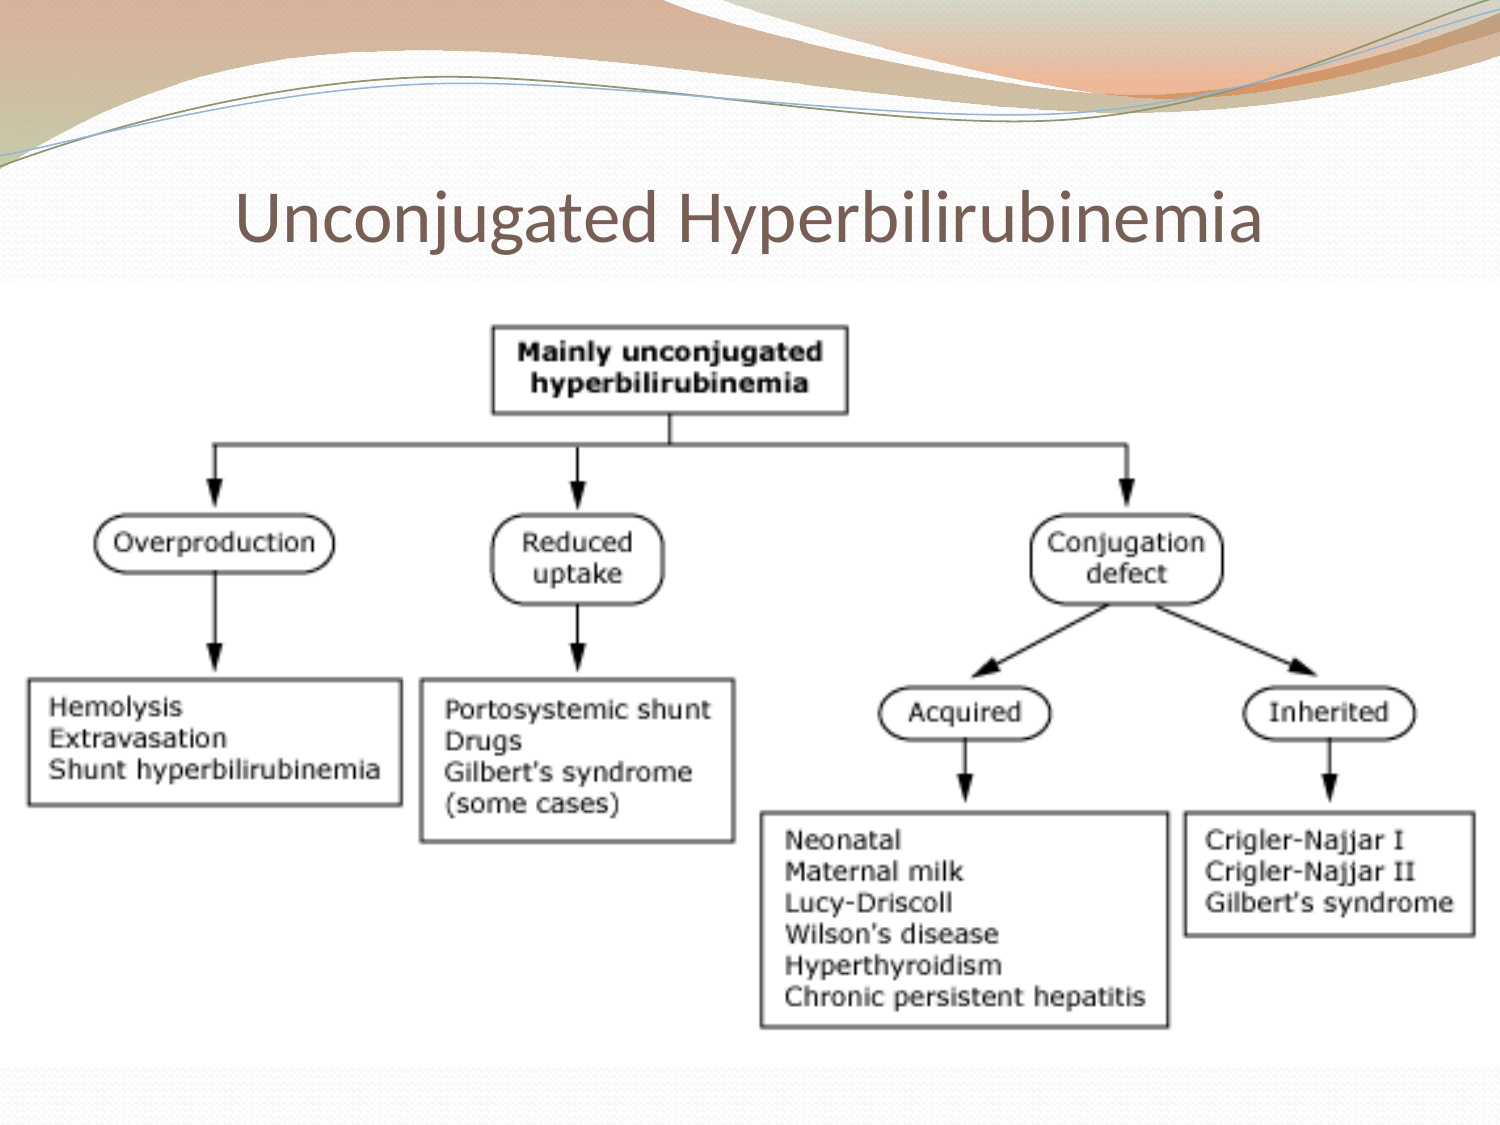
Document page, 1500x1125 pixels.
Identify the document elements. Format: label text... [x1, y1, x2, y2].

title Unconjugated Hyperbilirubinemia [75, 115, 1425, 280]
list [0, 280, 1500, 1067]
